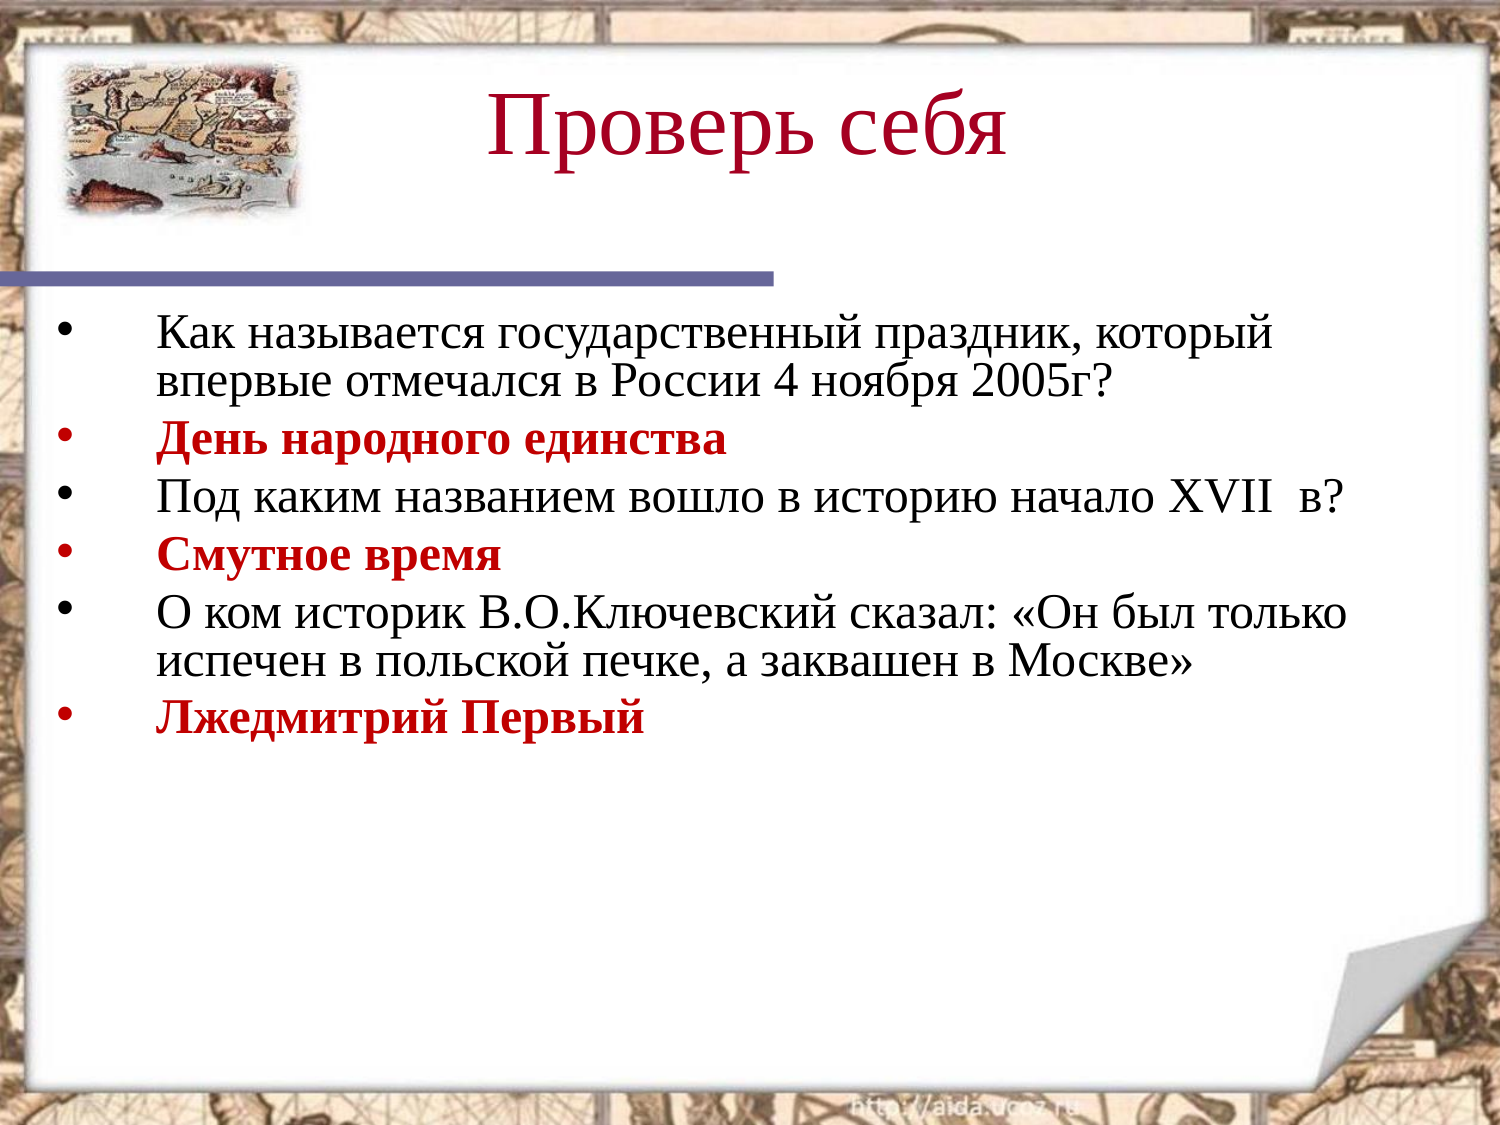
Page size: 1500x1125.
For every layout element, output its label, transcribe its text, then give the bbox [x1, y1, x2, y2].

picture [0, 0, 1500, 1125]
title Проверь себя [140, 0, 1379, 236]
list Как называется государственный праздник, который впервые отмечался в России 4 ноября 2005г? День народного единства Под каким названием вошло в историю начало XVII в? Смутное время О ком историк В.О.Ключевский сказал: «Он был только испечен в польской печке, а заквашен в Москве» Лжедмитрий Первый [40, 302, 1471, 978]
